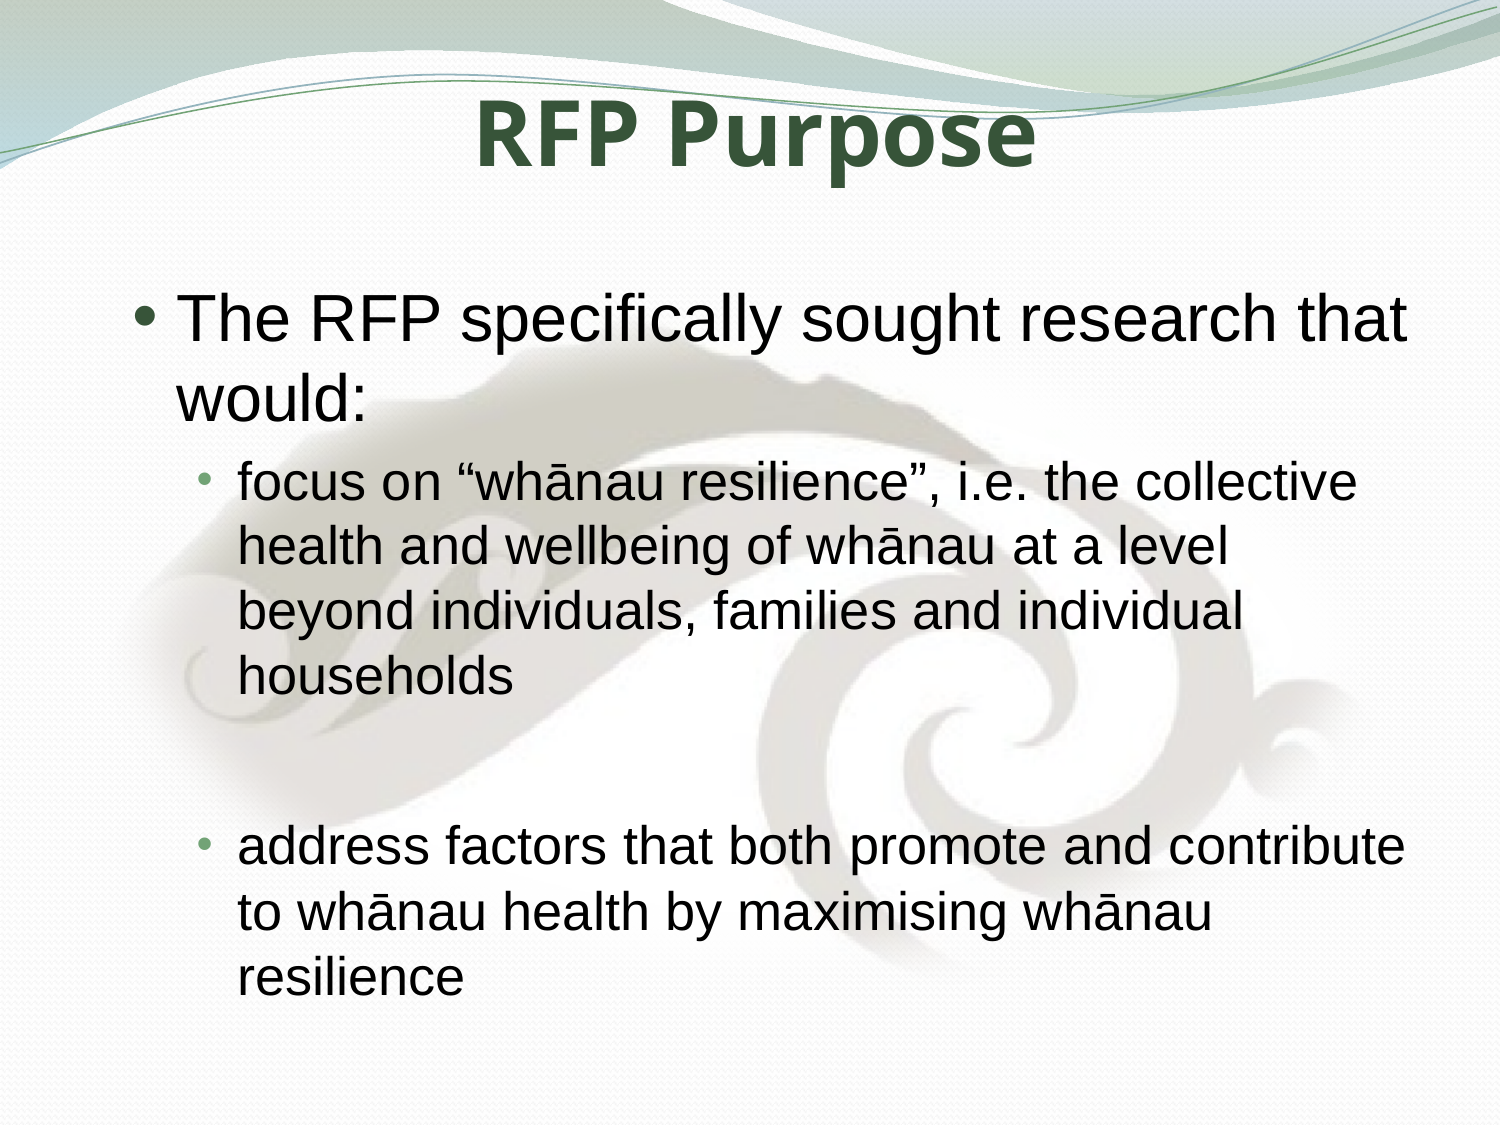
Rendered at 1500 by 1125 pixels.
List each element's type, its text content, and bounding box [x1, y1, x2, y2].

title RFP Purpose [80, 54, 1431, 186]
list The RFP specifically sought research that would: focus on “whānau resilience”, i.e. the collective health and wellbeing of whānau at a level beyond individuals, families and individual households address factors that both promote and contribute to whānau health by maximising whānau resilience [117, 275, 1425, 1025]
